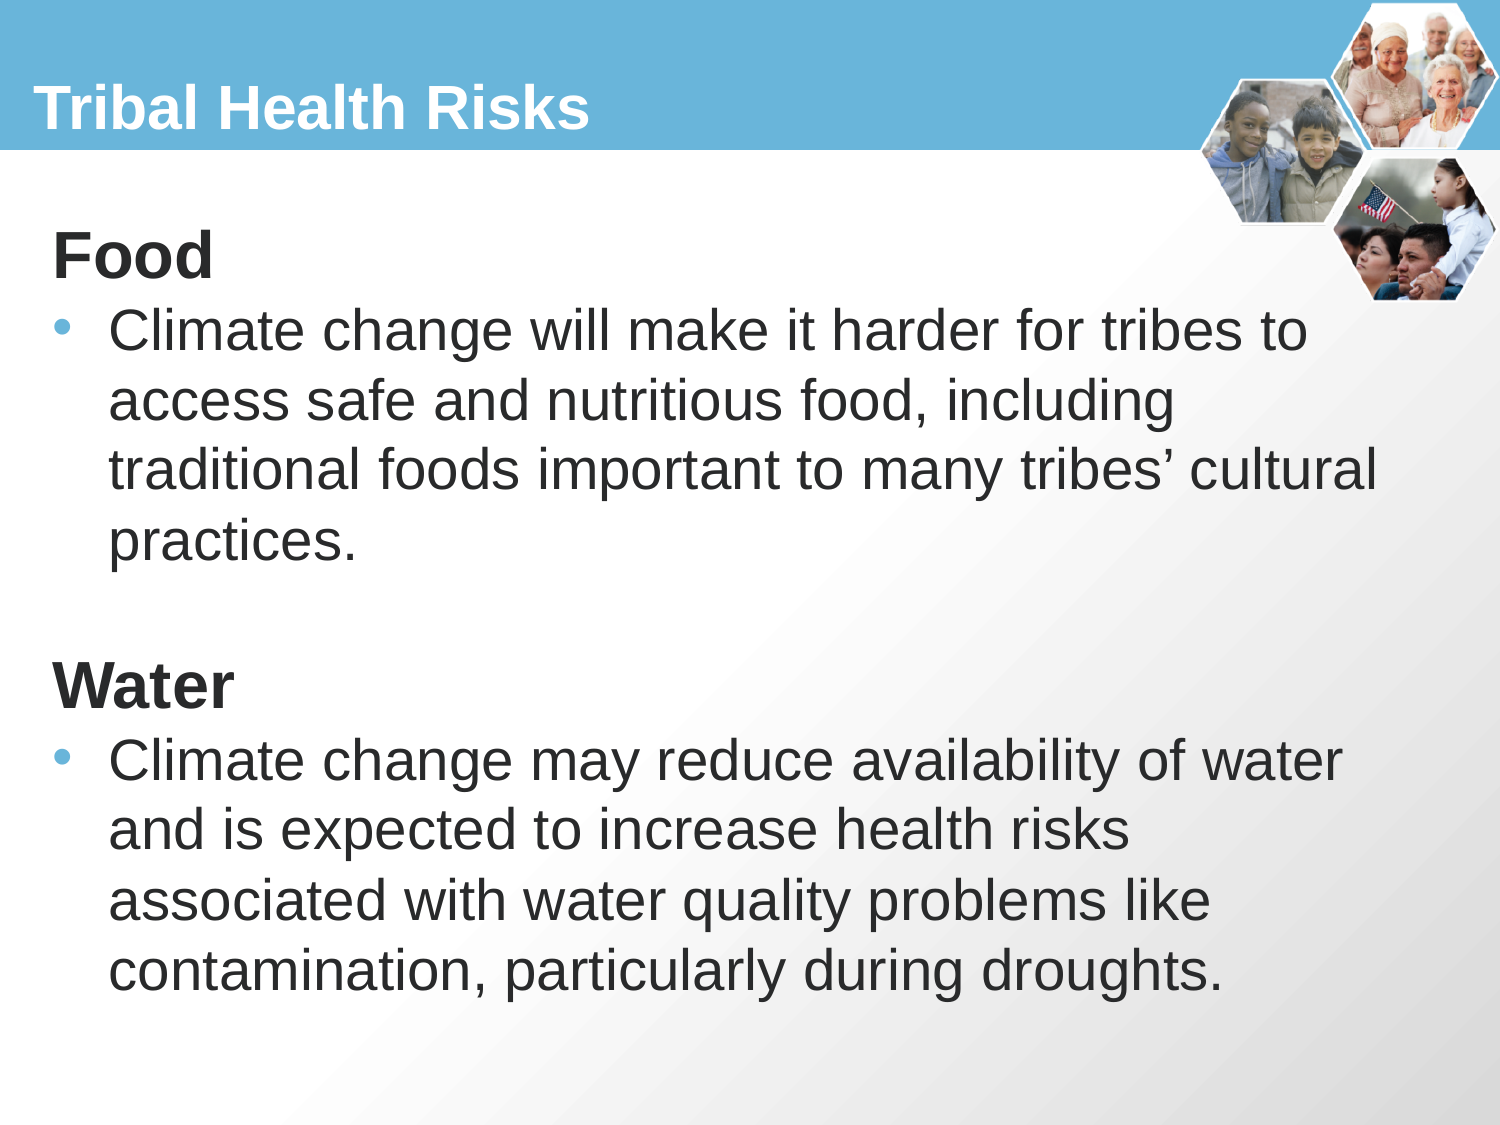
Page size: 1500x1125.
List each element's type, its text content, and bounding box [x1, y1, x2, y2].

title Tribal Health Risks [18, 0, 1425, 150]
text_box Food Climate change will make it harder for tribes to access safe and nutritious food, including traditional foods important to many tribes’ cultural practices. Water Climate change may reduce availability of water and is expected to increase health risks associated with water quality problems like contamination, particularly during droughts. [37, 204, 1444, 1059]
picture [1173, 2, 1500, 303]
